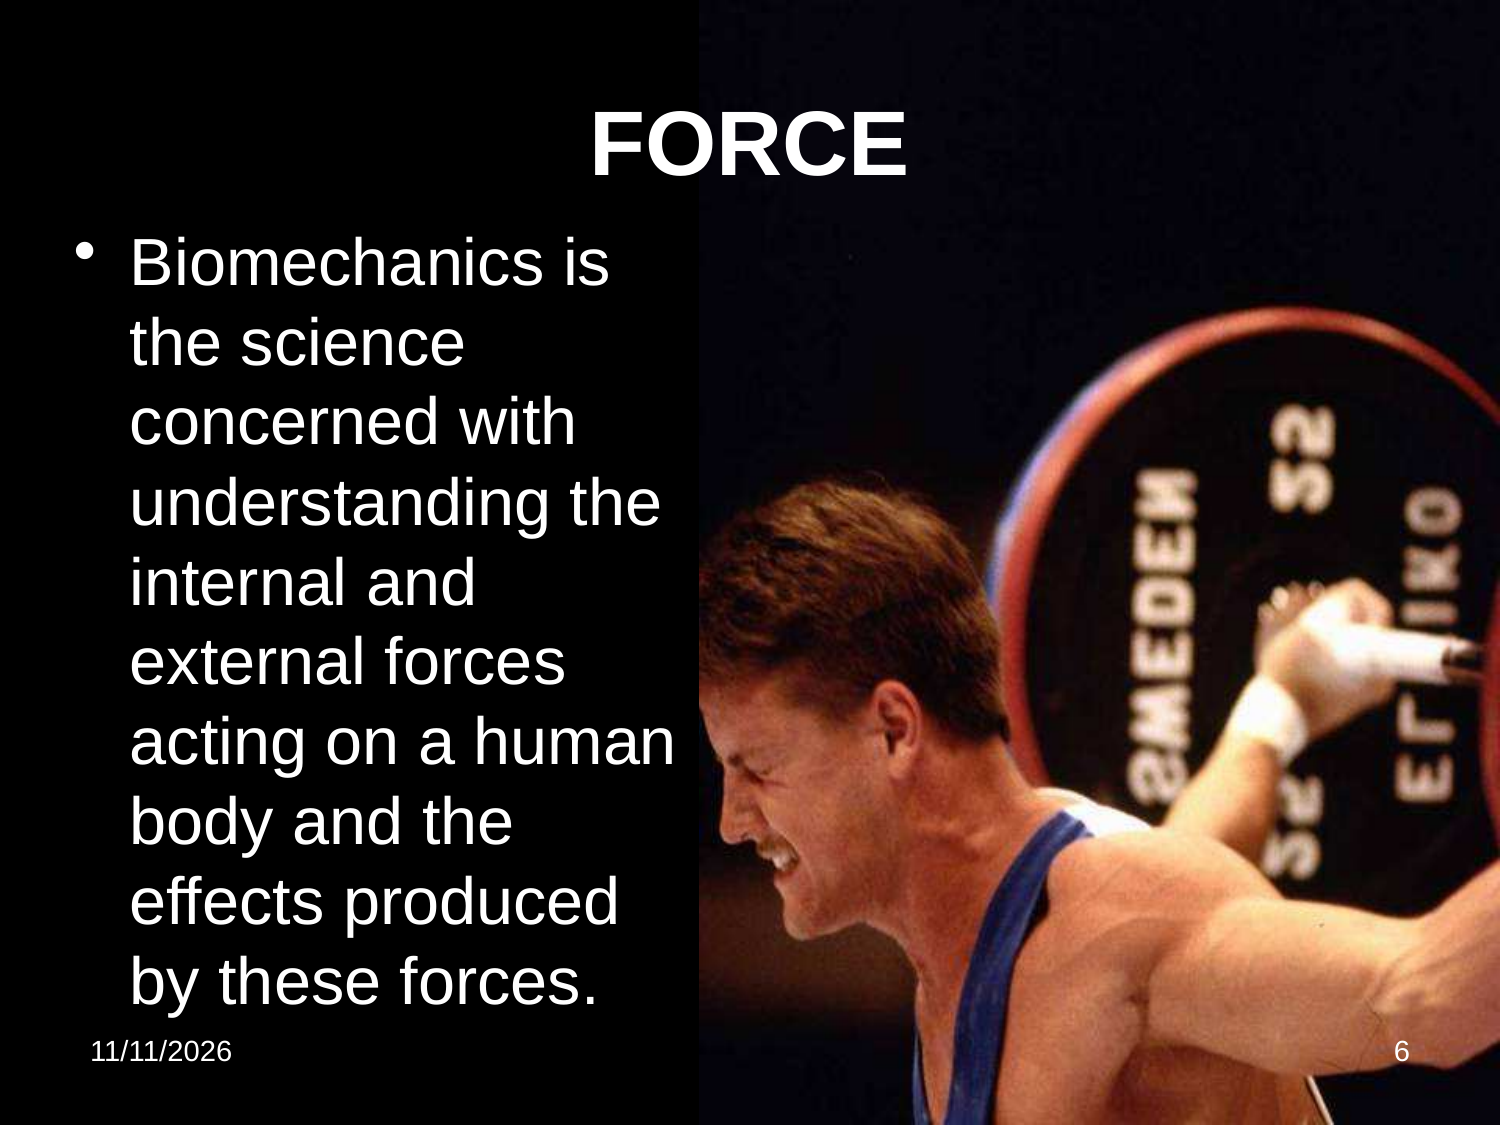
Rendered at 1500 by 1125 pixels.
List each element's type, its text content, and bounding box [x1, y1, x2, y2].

slide_number 6 [1074, 1024, 1426, 1103]
picture [699, 0, 1500, 1125]
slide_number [74, 1024, 426, 1103]
title FORCE [74, 44, 1426, 233]
list Biomechanics is the science concerned with understanding the internal and external forces acting on a human body and the effects produced by these forces. [58, 210, 704, 954]
